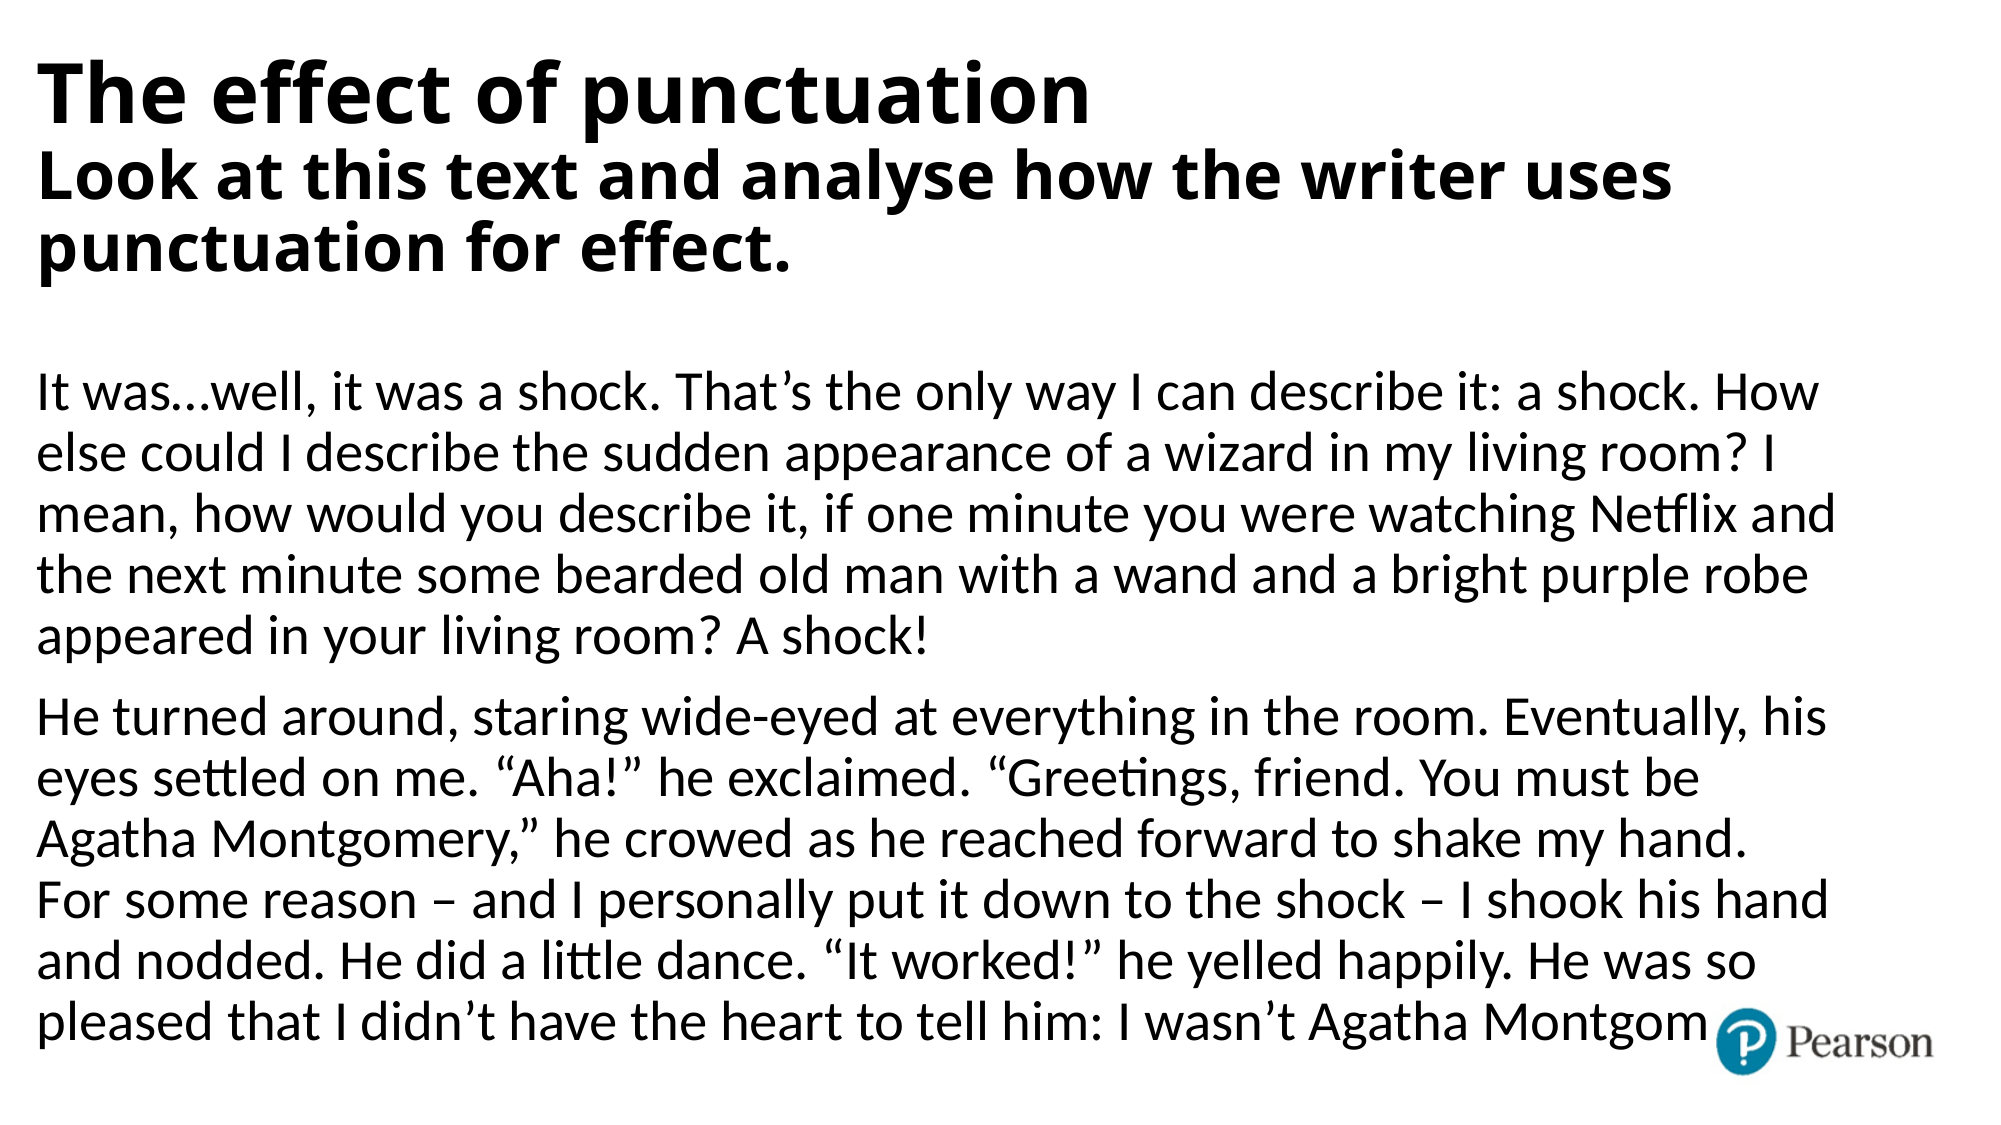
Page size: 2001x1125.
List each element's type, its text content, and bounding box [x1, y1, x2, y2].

list It was…well, it was a shock. That’s the only way I can describe it: a shock. How else could I describe the sudden appearance of a wizard in my living room? I mean, how would you describe it, if one minute you were watching Netflix and the next minute some bearded old man with a wand and a bright purple robe appeared in your living room? A shock! He turned around, staring wide-eyed at everything in the room. Eventually, his eyes settled on me. “Aha!” he exclaimed. “Greetings, friend. You must be Agatha Montgomery,” he crowed as he reached forward to shake my hand. For some reason – and I personally put it down to the shock – I shook his hand and nodded. He did a little dance. “It worked!” he yelled happily. He was so pleased that I didn’t have the heart to tell him: I wasn’t Agatha Montgomery. [21, 354, 1863, 1069]
title The effect of punctuation Look at this text and analyse how the writer uses punctuation for effect. [21, 59, 1696, 278]
picture [1706, 993, 1944, 1086]
